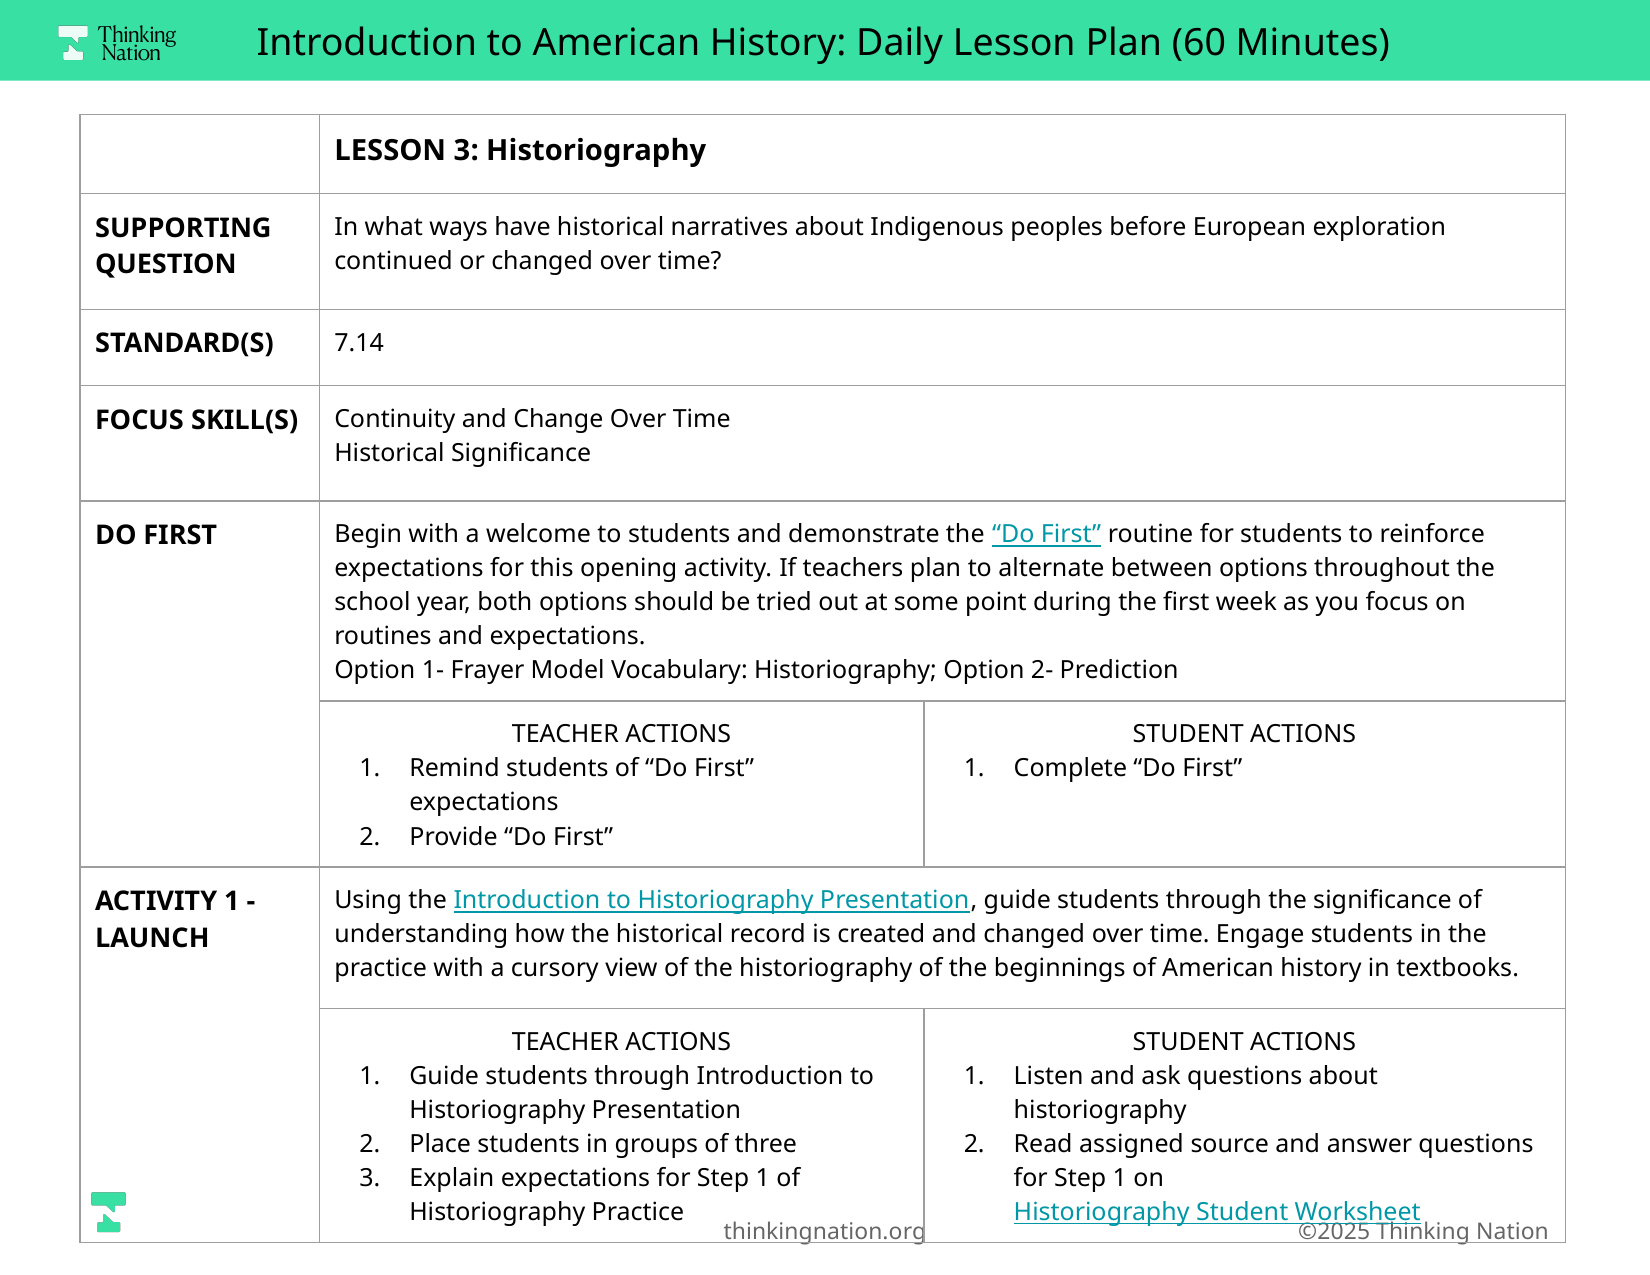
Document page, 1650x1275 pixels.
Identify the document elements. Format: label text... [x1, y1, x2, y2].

table_cell STANDARD(S) [81, 310, 319, 385]
table_cell TEACHER ACTIONS Remind students of “Do First” expectations Provide “Do First” [320, 702, 923, 866]
table_cell In what ways have historical narratives about Indigenous peoples before European exploration continued or changed over time? [320, 194, 1565, 309]
table_header LESSON 3: Historiography [320, 115, 1565, 193]
table_cell STUDENT ACTIONS Listen and ask questions about historiography Read assigned source and answer questions for Step 1 on Historiography Student Worksheet [925, 1009, 1565, 1242]
table_cell DO FIRST [81, 502, 319, 866]
table_header [81, 115, 319, 193]
table_cell Begin with a welcome to students and demonstrate the “Do First” routine for students to reinforce expectations for this opening activity. If teachers plan to alternate between options throughout the school year, both options should be tried out at some point during the first week as you focus on routines and expectations. Option 1- Frayer Model Vocabulary: Historiography; Option 2- Prediction [320, 502, 1565, 700]
picture [80, 1184, 136, 1240]
table_cell ACTIVITY 1 - LAUNCH [81, 868, 319, 1242]
table_cell TEACHER ACTIONS Guide students through Introduction to Historiography Presentation Place students in groups of three Explain expectations for Step 1 of Historiography Practice [320, 1009, 923, 1242]
picture [45, 14, 180, 71]
text_box Introduction to American History: Daily Lesson Plan (60 Minutes) [0, 0, 1650, 81]
table_cell Using the Introduction to Historiography Presentation, guide students through the significance of understanding how the historical record is created and changed over time. Engage students in the practice with a cursory view of the historiography of the beginnings of American history in textbooks. [320, 868, 1565, 1008]
table_cell Continuity and Change Over Time Historical Significance [320, 386, 1565, 500]
table_cell 7.14 [320, 310, 1565, 385]
table_cell FOCUS SKILL(S) [81, 386, 319, 500]
table_cell STUDENT ACTIONS Complete “Do First” [925, 702, 1565, 866]
table_cell SUPPORTING QUESTION [81, 194, 319, 309]
